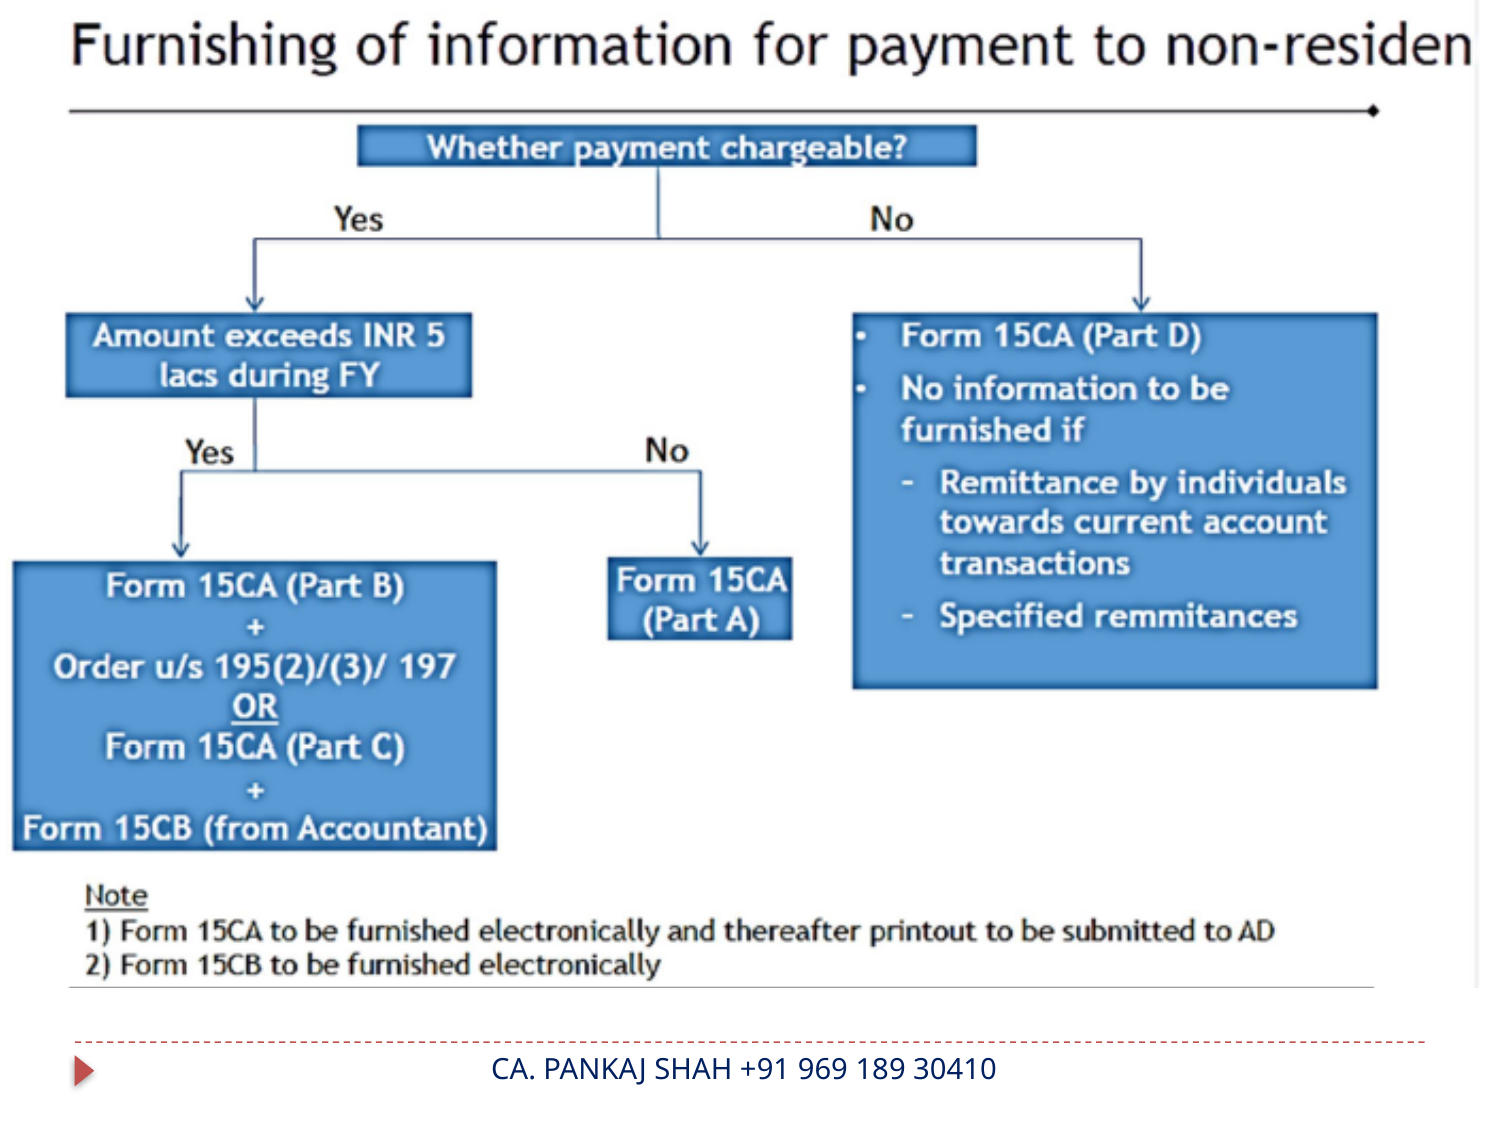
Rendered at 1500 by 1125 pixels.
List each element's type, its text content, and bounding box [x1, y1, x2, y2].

picture [0, 0, 1482, 988]
text_box CA. PANKAJ SHAH +91 969 189 30410 [210, 1042, 1278, 1093]
